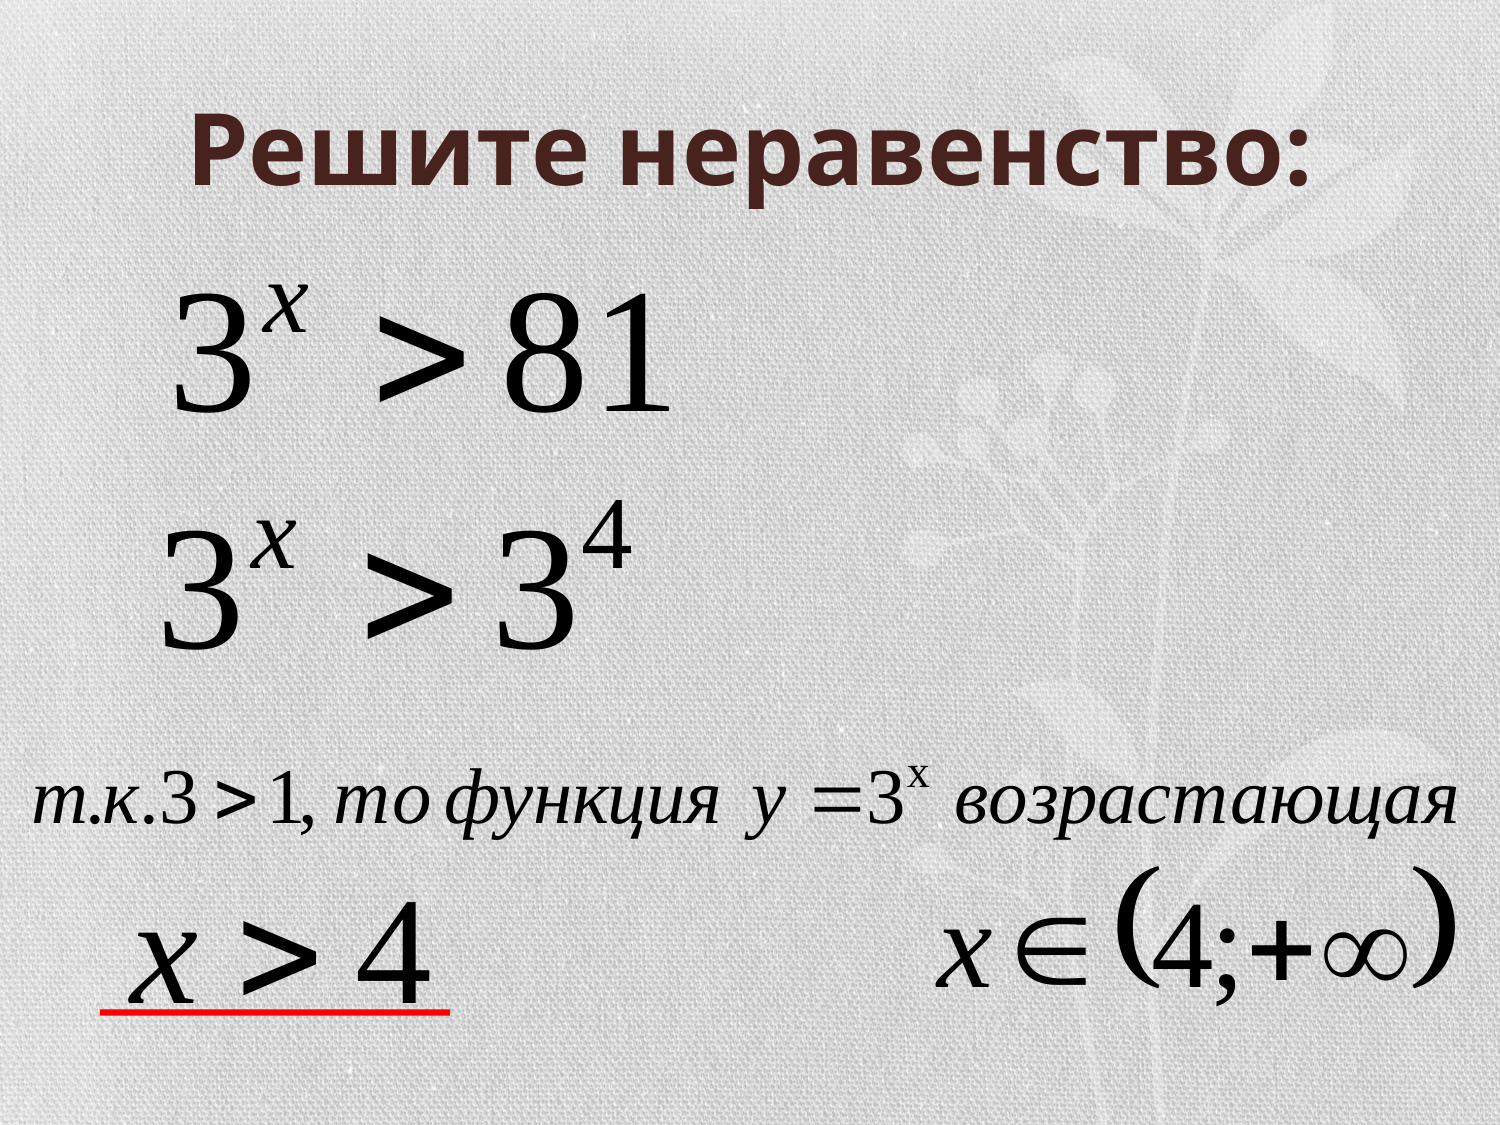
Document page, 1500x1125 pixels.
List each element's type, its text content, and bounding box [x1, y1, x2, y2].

title Решите неравенство: [45, 37, 1455, 213]
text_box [135, 455, 667, 693]
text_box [18, 737, 1474, 857]
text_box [147, 219, 694, 457]
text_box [99, 862, 459, 1042]
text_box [881, 862, 1465, 1040]
